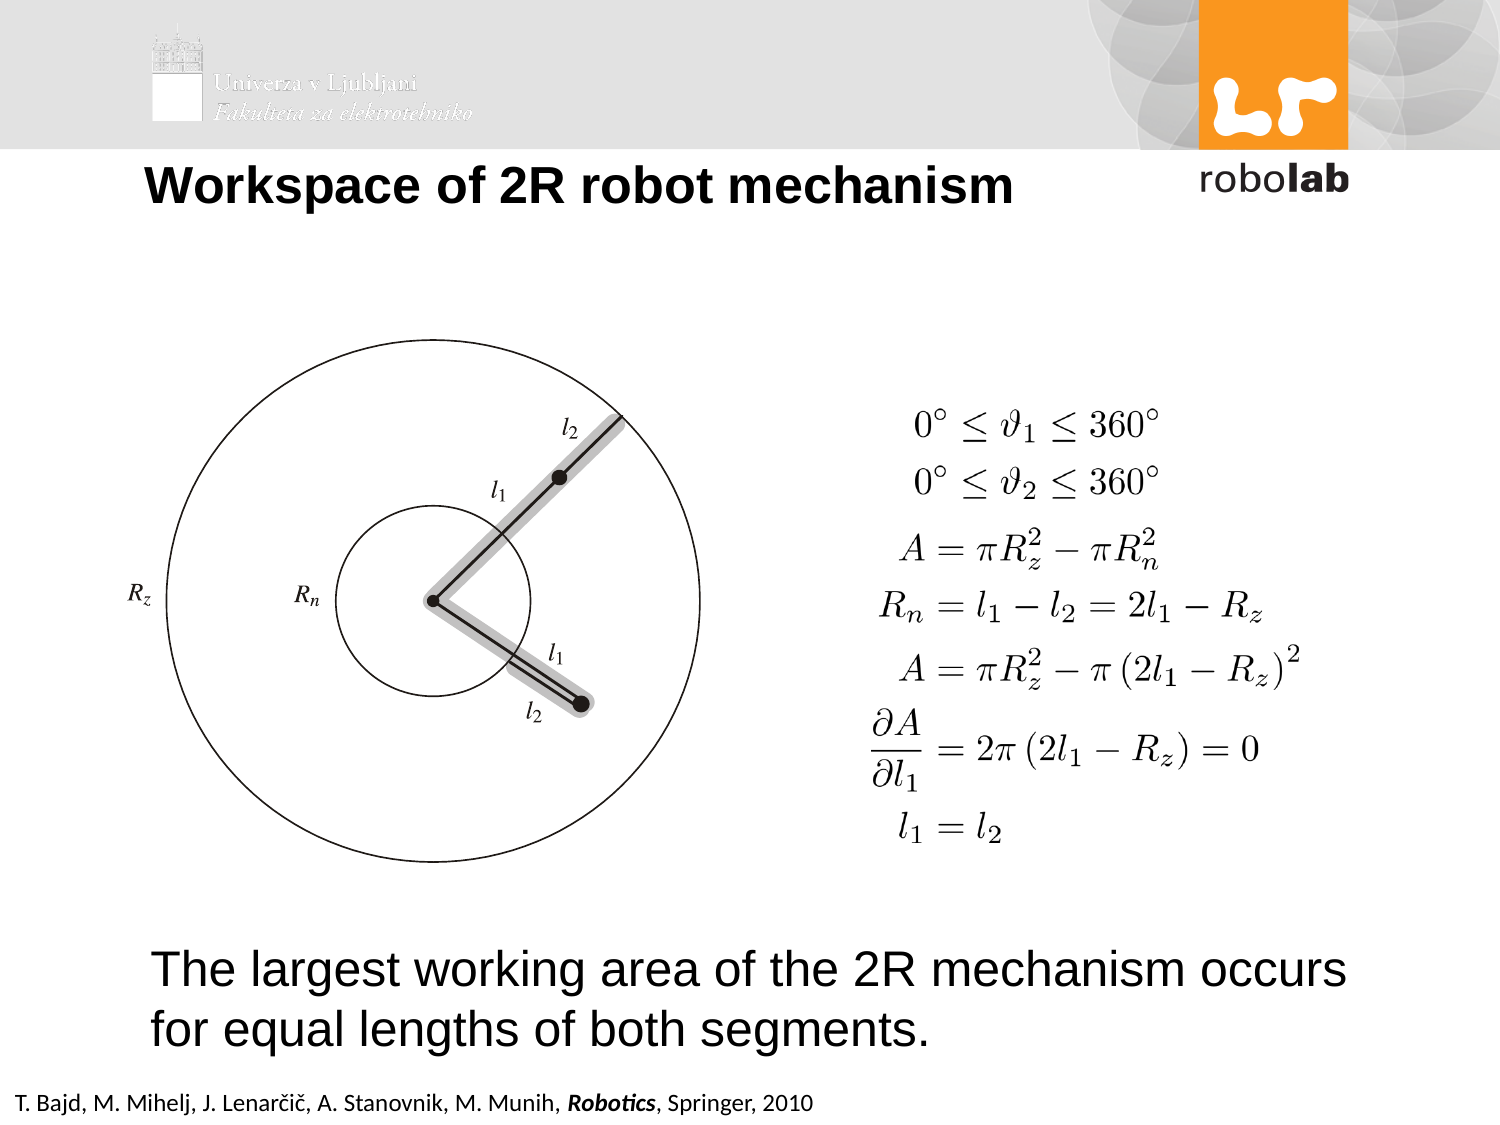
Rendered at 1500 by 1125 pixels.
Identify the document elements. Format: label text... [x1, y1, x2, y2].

picture [871, 526, 1299, 844]
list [123, 326, 715, 876]
title Workspace of 2R robot mechanism [129, 94, 1311, 272]
picture [998, 0, 1500, 196]
text_box The largest working area of the 2R mechanism occurs for equal lengths of both segments. [135, 928, 1424, 1064]
picture [915, 408, 1158, 499]
picture [152, 23, 472, 94]
